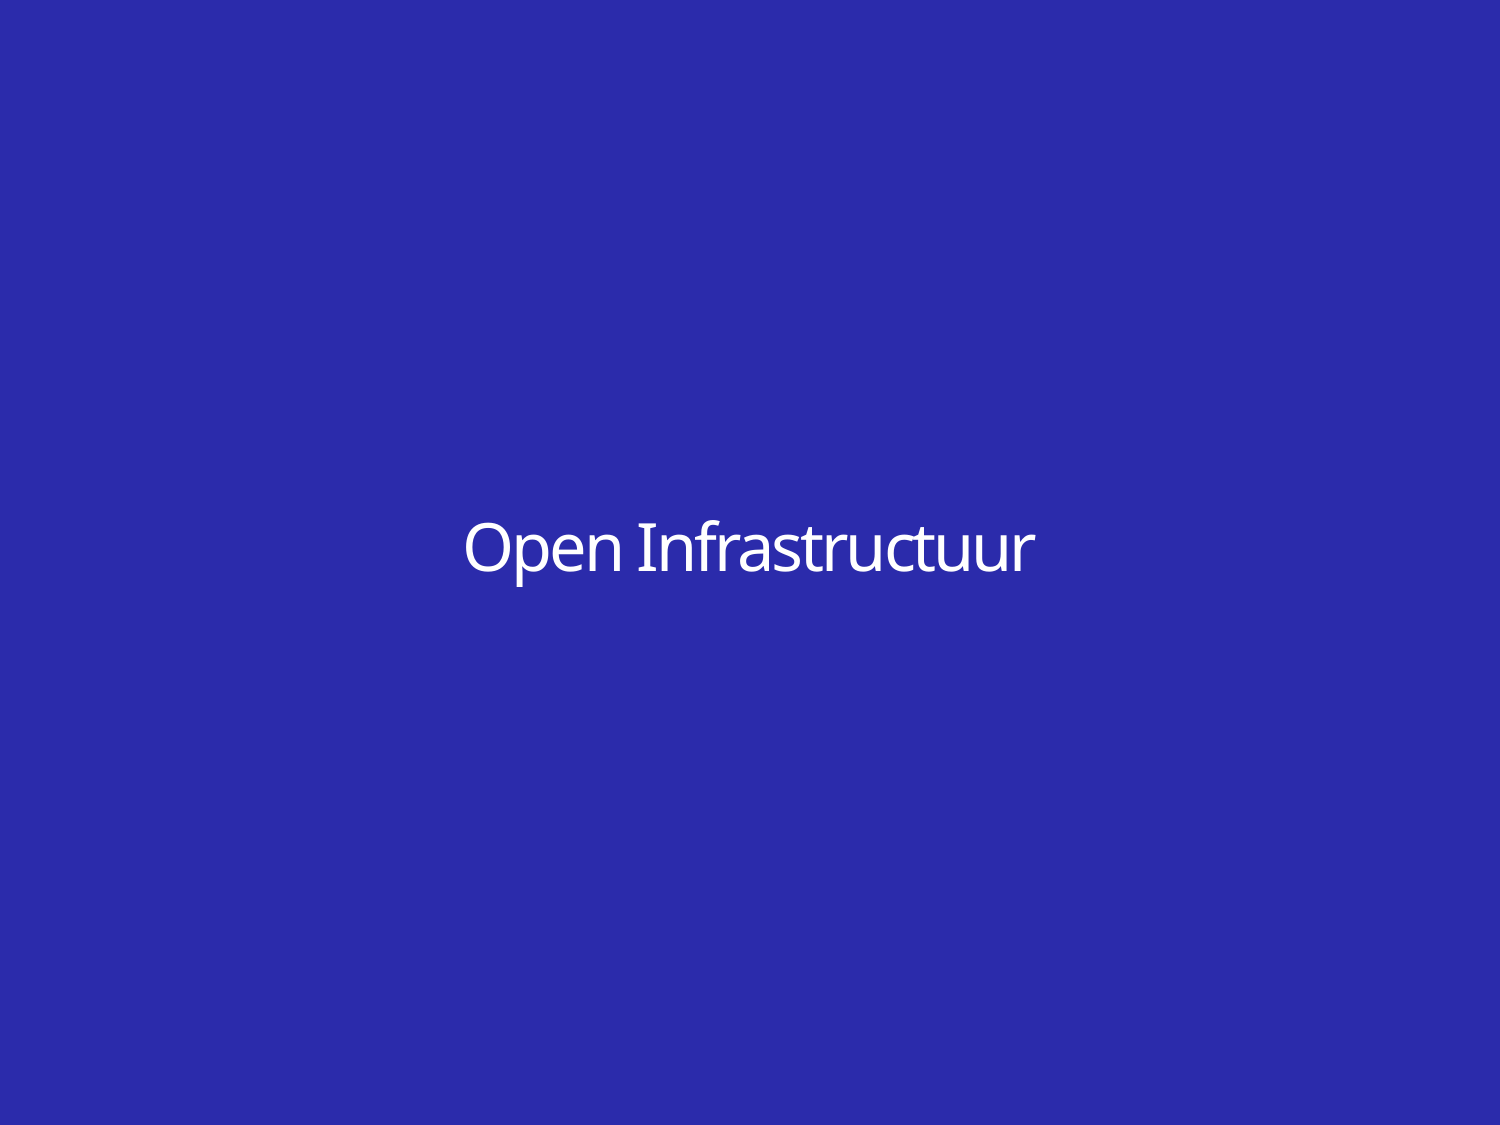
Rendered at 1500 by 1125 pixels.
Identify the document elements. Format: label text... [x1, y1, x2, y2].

title Open Infrastructuur [0, 0, 1500, 1125]
